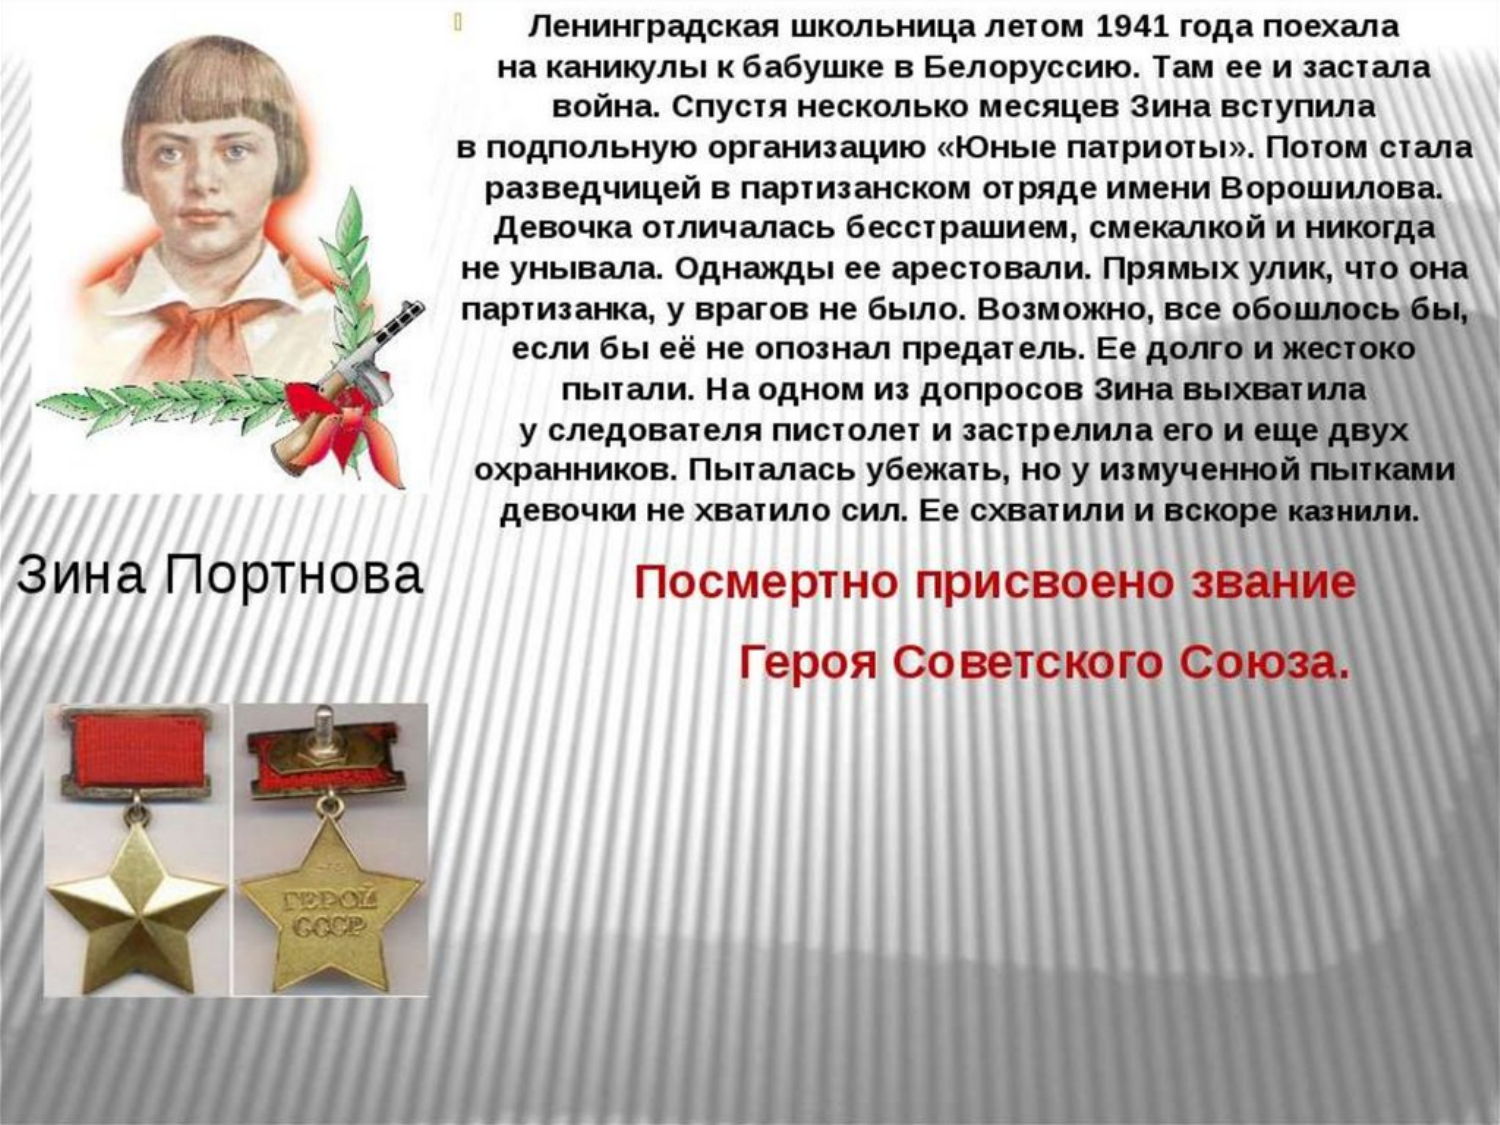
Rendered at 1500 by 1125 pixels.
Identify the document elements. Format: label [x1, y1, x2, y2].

list [0, 0, 1500, 1125]
